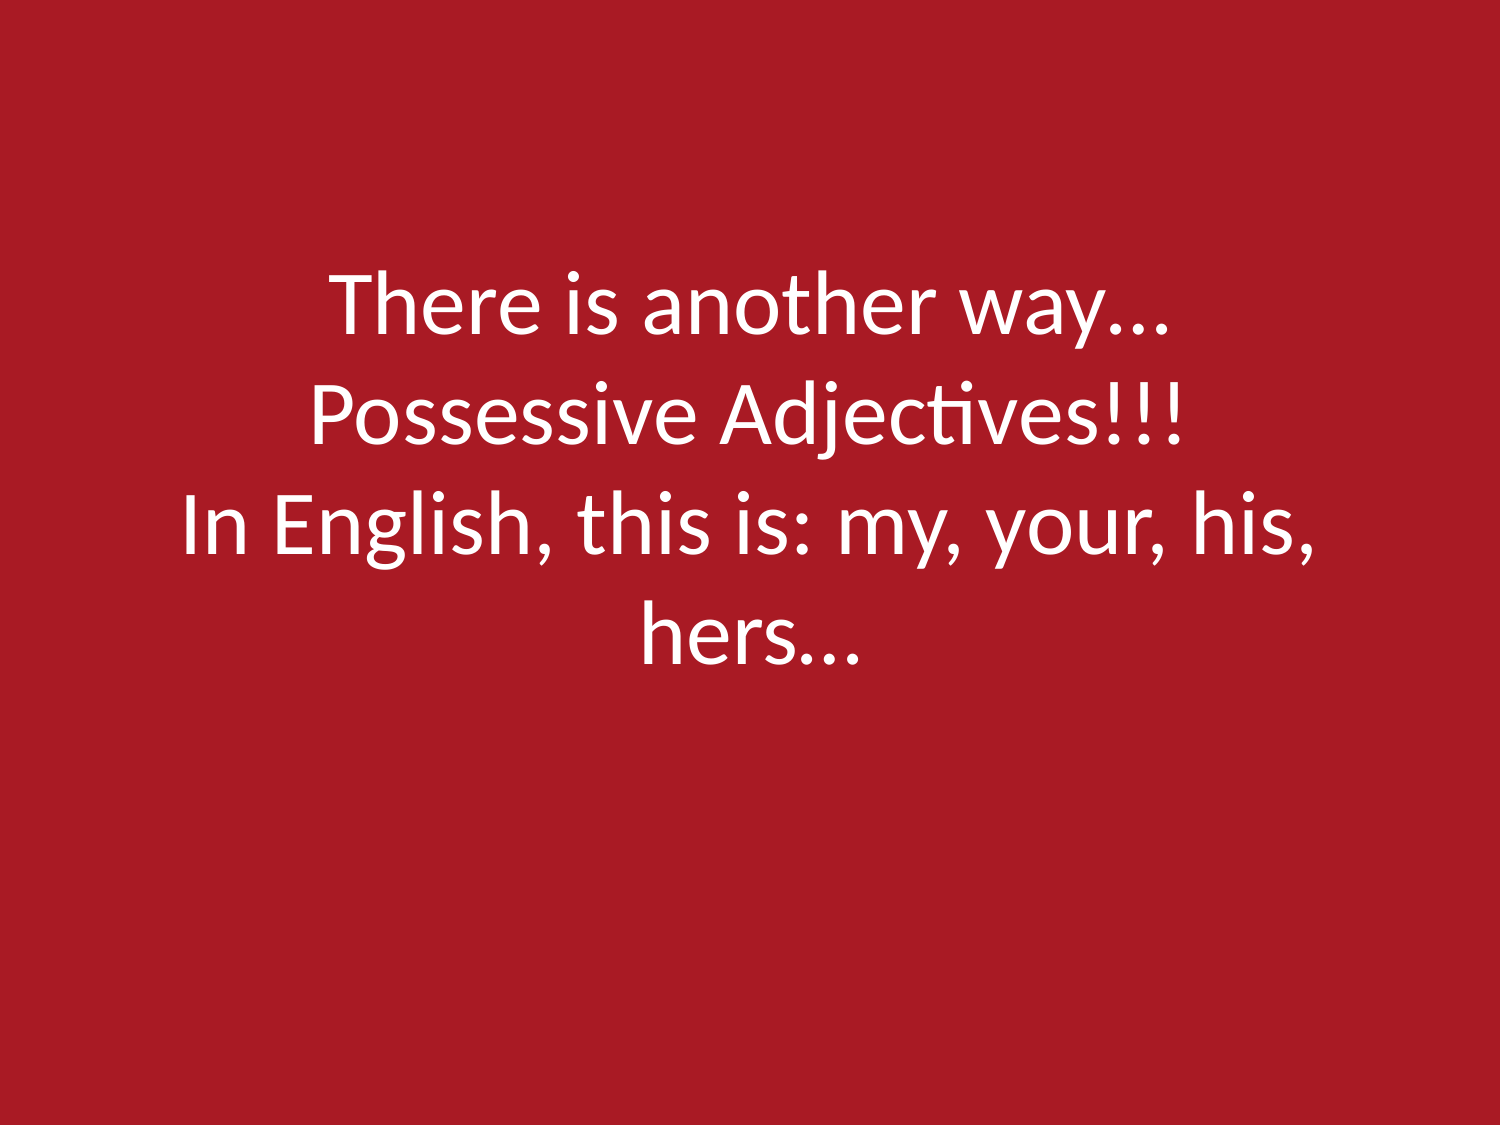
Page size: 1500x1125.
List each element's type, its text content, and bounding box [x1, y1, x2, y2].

title There is another way… Possessive Adjectives!!! In English, this is: my, your, his, hers… [75, 45, 1425, 991]
